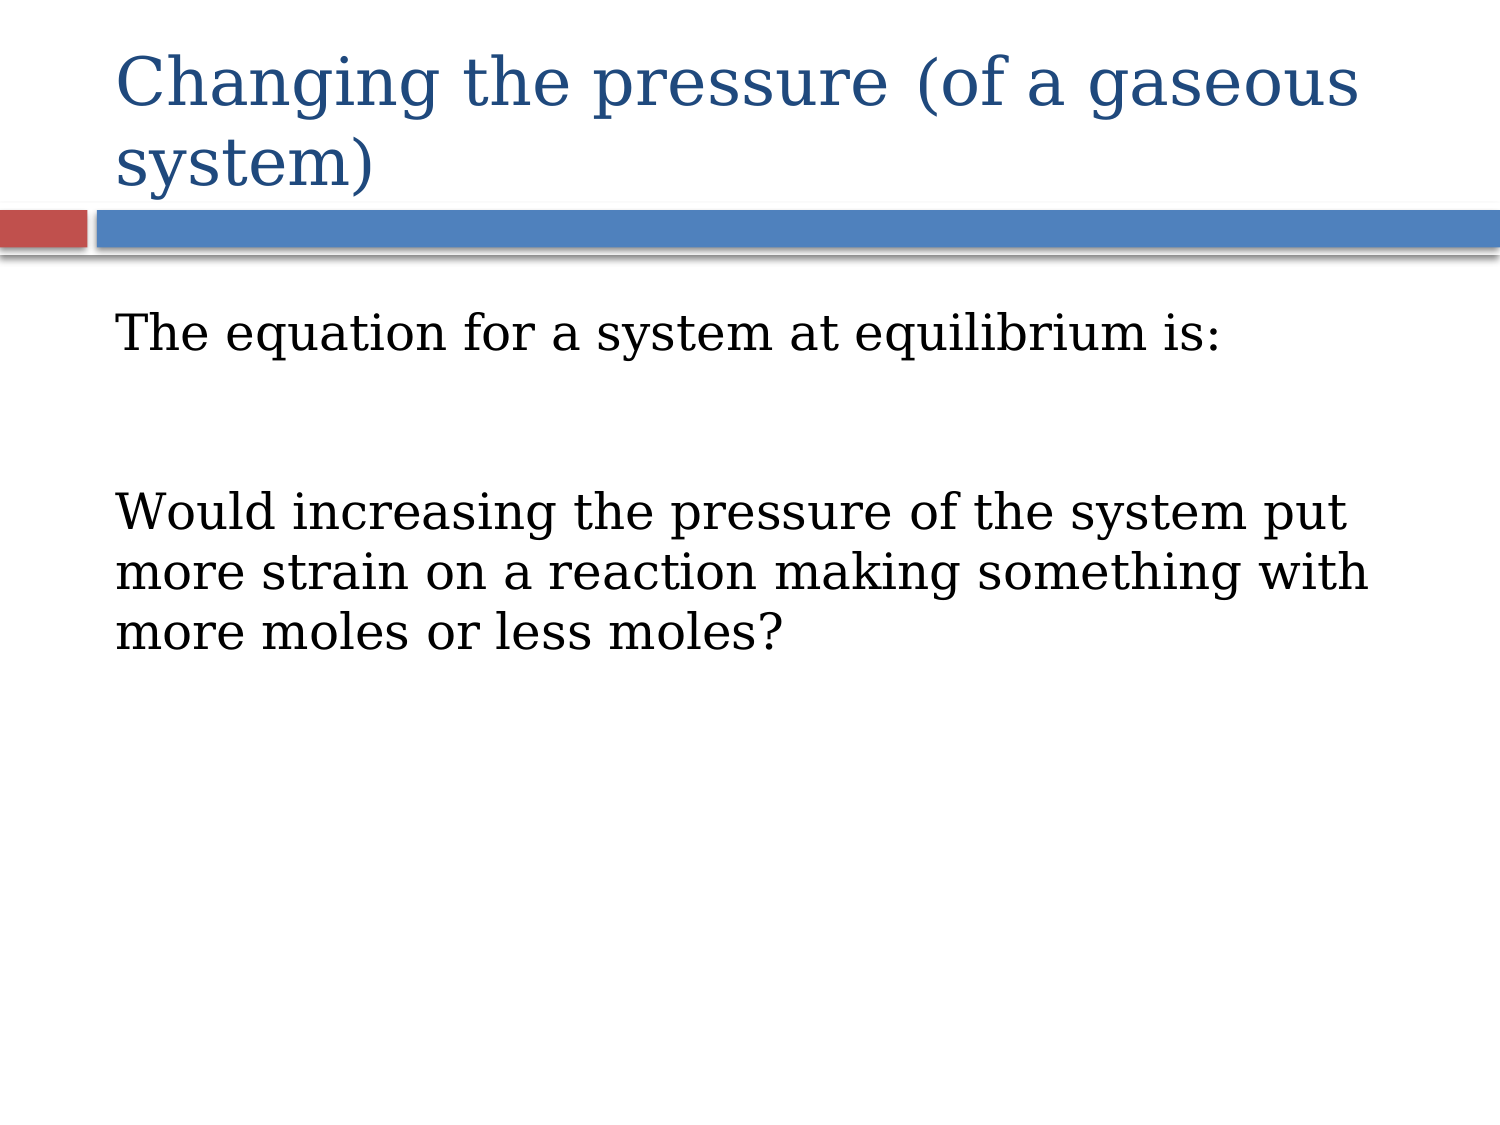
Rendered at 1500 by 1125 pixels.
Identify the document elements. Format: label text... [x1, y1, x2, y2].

title Changing the pressure (of a gaseous system) [100, 37, 1438, 200]
